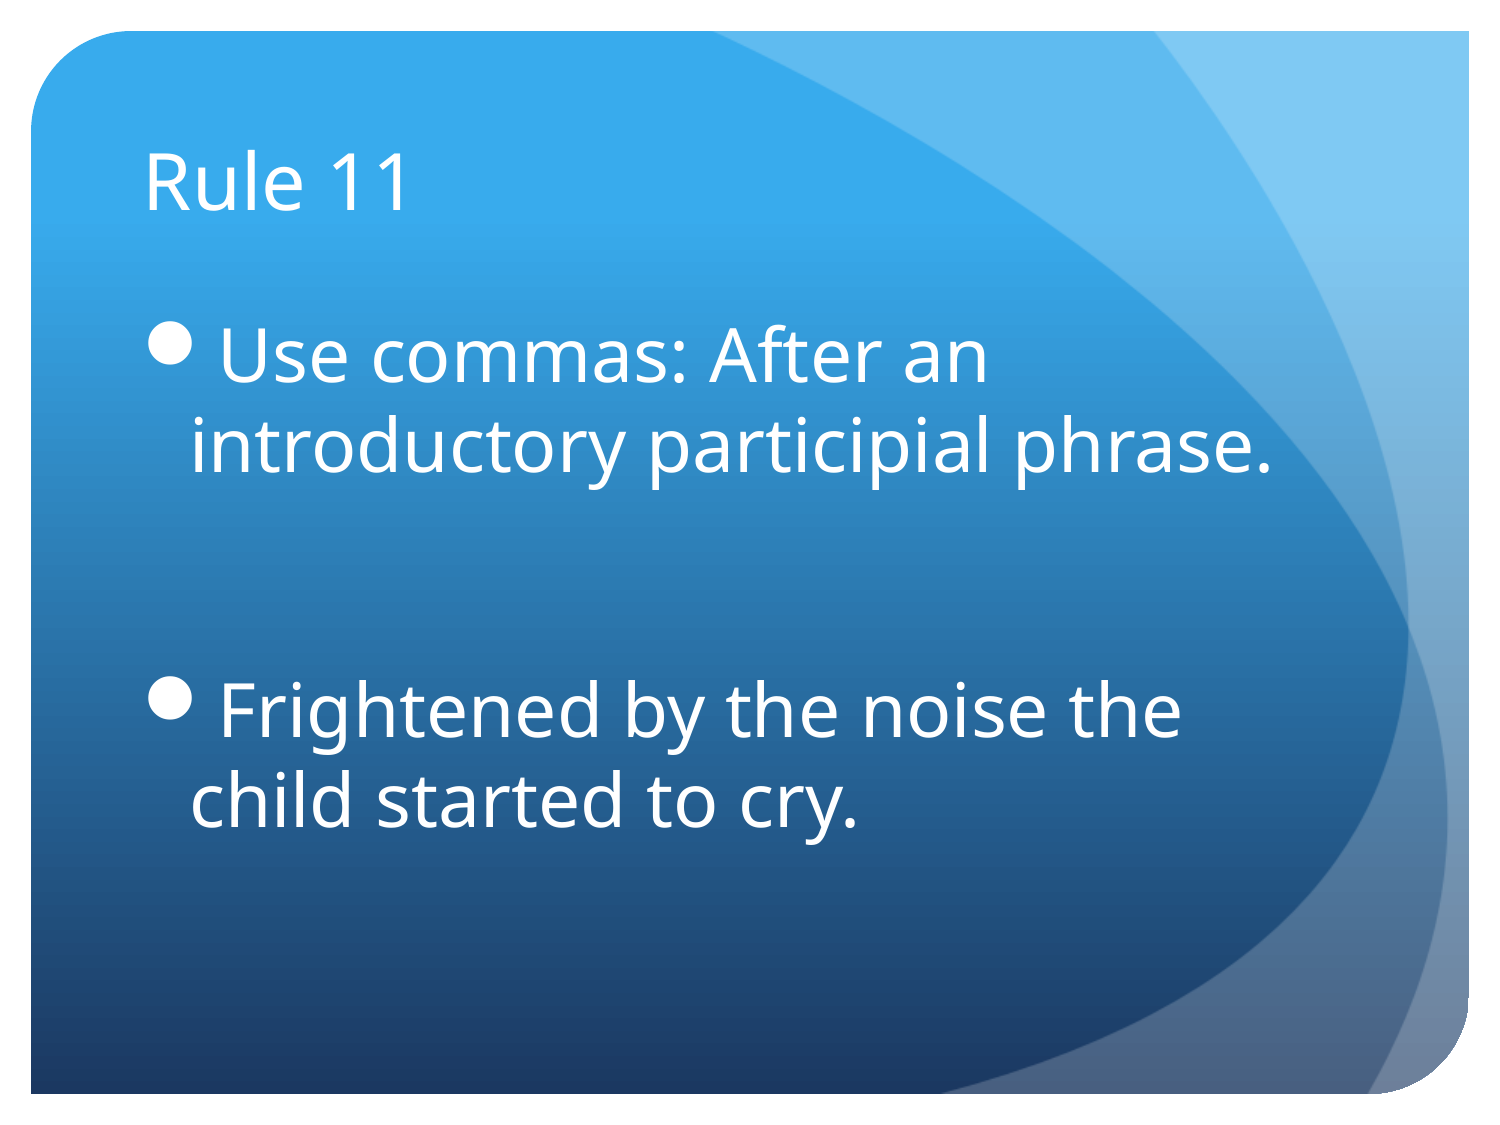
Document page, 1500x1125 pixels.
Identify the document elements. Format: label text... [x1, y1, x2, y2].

list Use commas: After an introductory participial phrase. [127, 299, 1373, 638]
picture [24, 30, 1473, 1094]
title Rule 11 [127, 62, 1372, 234]
list Frightened by the noise the child started to cry. [127, 654, 1373, 993]
